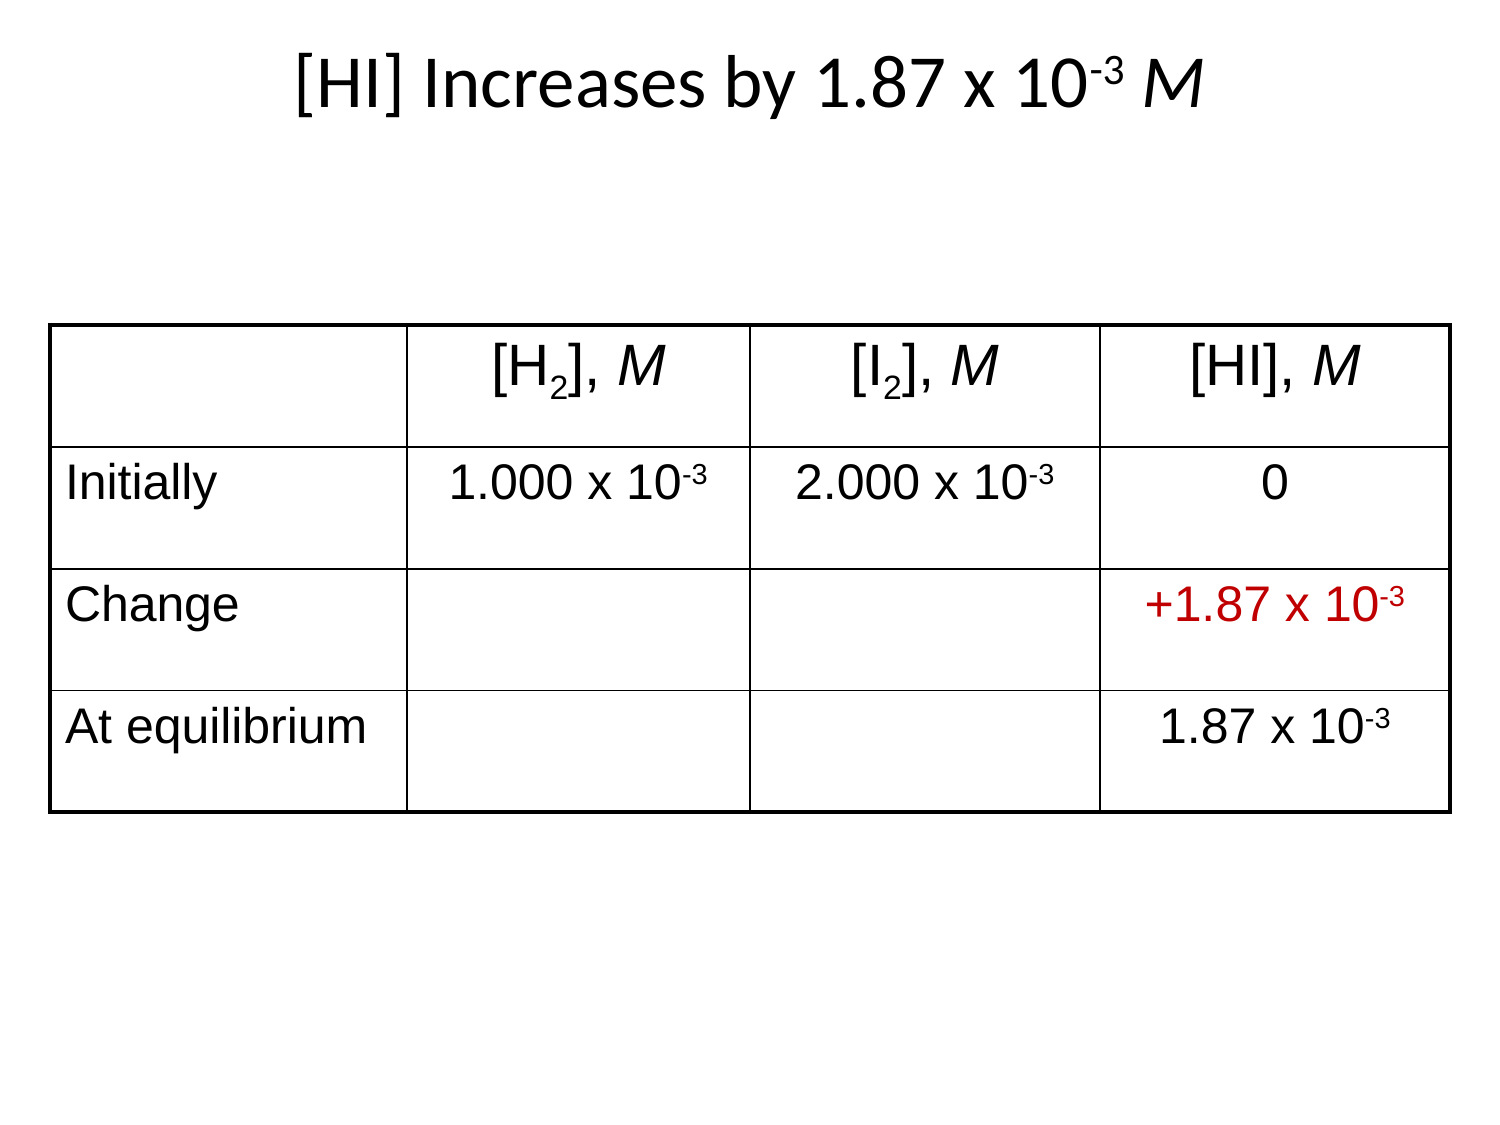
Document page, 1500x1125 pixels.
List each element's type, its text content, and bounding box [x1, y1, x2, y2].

table_cell Change [52, 570, 406, 690]
table_cell 0 [1101, 448, 1448, 568]
table_header [HI], M [1101, 327, 1448, 446]
table_cell Initially [52, 448, 406, 568]
table_cell [751, 691, 1099, 810]
table_header [I2], M [751, 327, 1099, 446]
table_cell [408, 570, 749, 690]
table_cell 1.000 x 10-3 [408, 448, 749, 568]
table_cell +1.87 x 10-3 [1101, 570, 1448, 690]
table_header [52, 327, 406, 446]
table_cell At equilibrium [52, 691, 406, 810]
text_box [HI] Increases by 1.87 x 10-3 M [0, 24, 1500, 213]
table_cell [751, 570, 1099, 690]
table_header [H2], M [408, 327, 749, 446]
table_cell 2.000 x 10-3 [751, 448, 1099, 568]
table_cell [408, 691, 749, 810]
table_cell 1.87 x 10-3 [1101, 691, 1448, 810]
